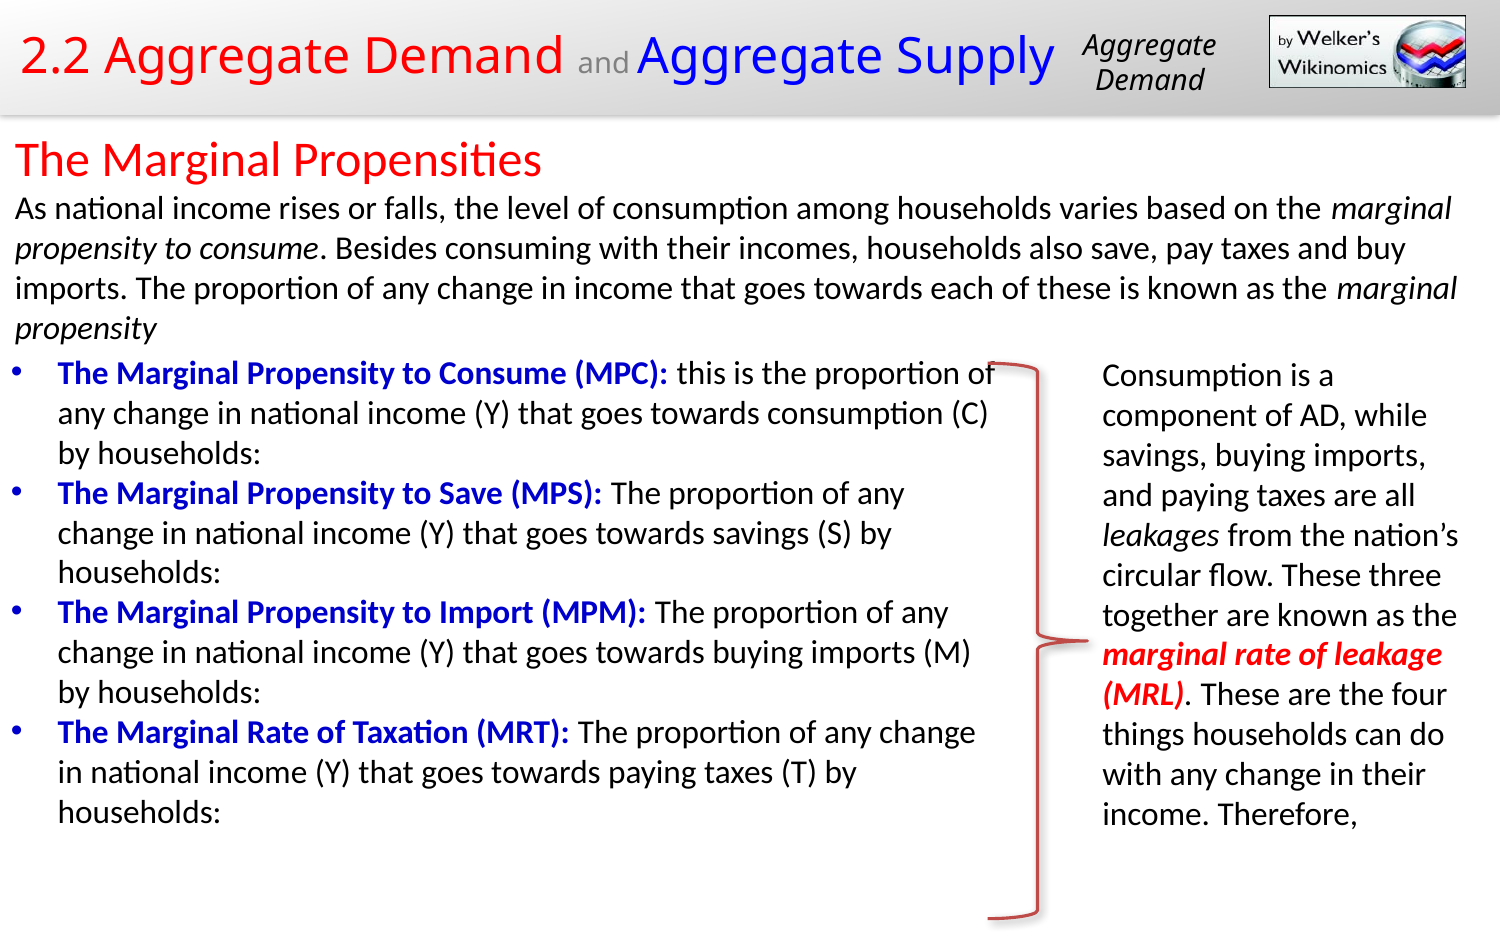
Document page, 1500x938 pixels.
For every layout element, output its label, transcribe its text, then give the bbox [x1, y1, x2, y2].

text_box The Marginal Propensities As national income rises or falls, the level of consumption among households varies based on the marginal propensity to consume. Besides consuming with their incomes, households also save, pay taxes and buy imports. The proportion of any change in income that goes towards each of these is known as the marginal propensity [0, 123, 1500, 354]
text_box [987, 362, 1089, 920]
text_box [0, 0, 1500, 115]
